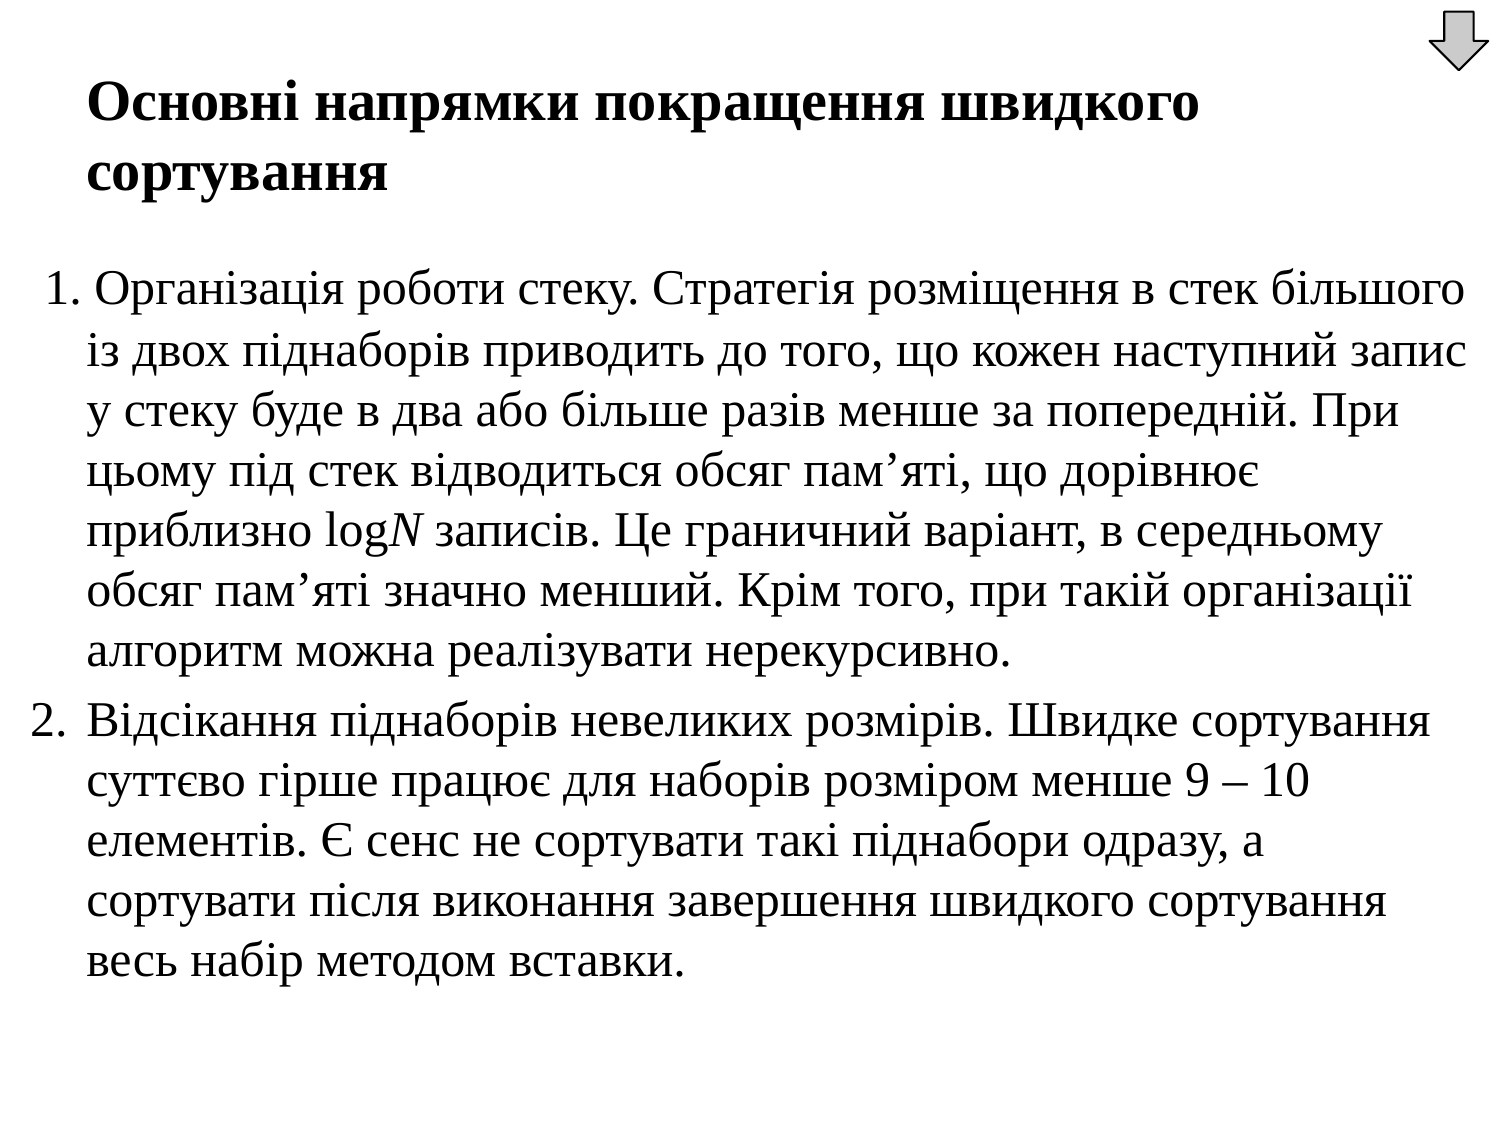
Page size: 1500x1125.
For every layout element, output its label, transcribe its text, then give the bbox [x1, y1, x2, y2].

list Основні напрямки покращення швидкого сортування 1. Організація роботи стеку. Стратегія розміщення в стек більшого із двох піднаборів приводить до того, що кожен наступний запис у стеку буде в два або більше разів менше за попередній. При цьому під стек відводиться обсяг пам’яті, що дорівнює приблизно logN записів. Це граничний варіант, в середньому обсяг пам’яті значно менший. Крім того, при такій організації алгоритм можна реалізувати нерекурсивно. 2. Відсікання піднаборів невеликих розмірів. Швидке сортування суттєво гірше працює для наборів розміром менше 9 – 10 елементів. Є сенс не сортувати такі піднабори одразу, а сортувати після виконання завершення швидкого сортування весь набір методом вставки. [0, 54, 1500, 1122]
text_box [1429, 11, 1489, 71]
